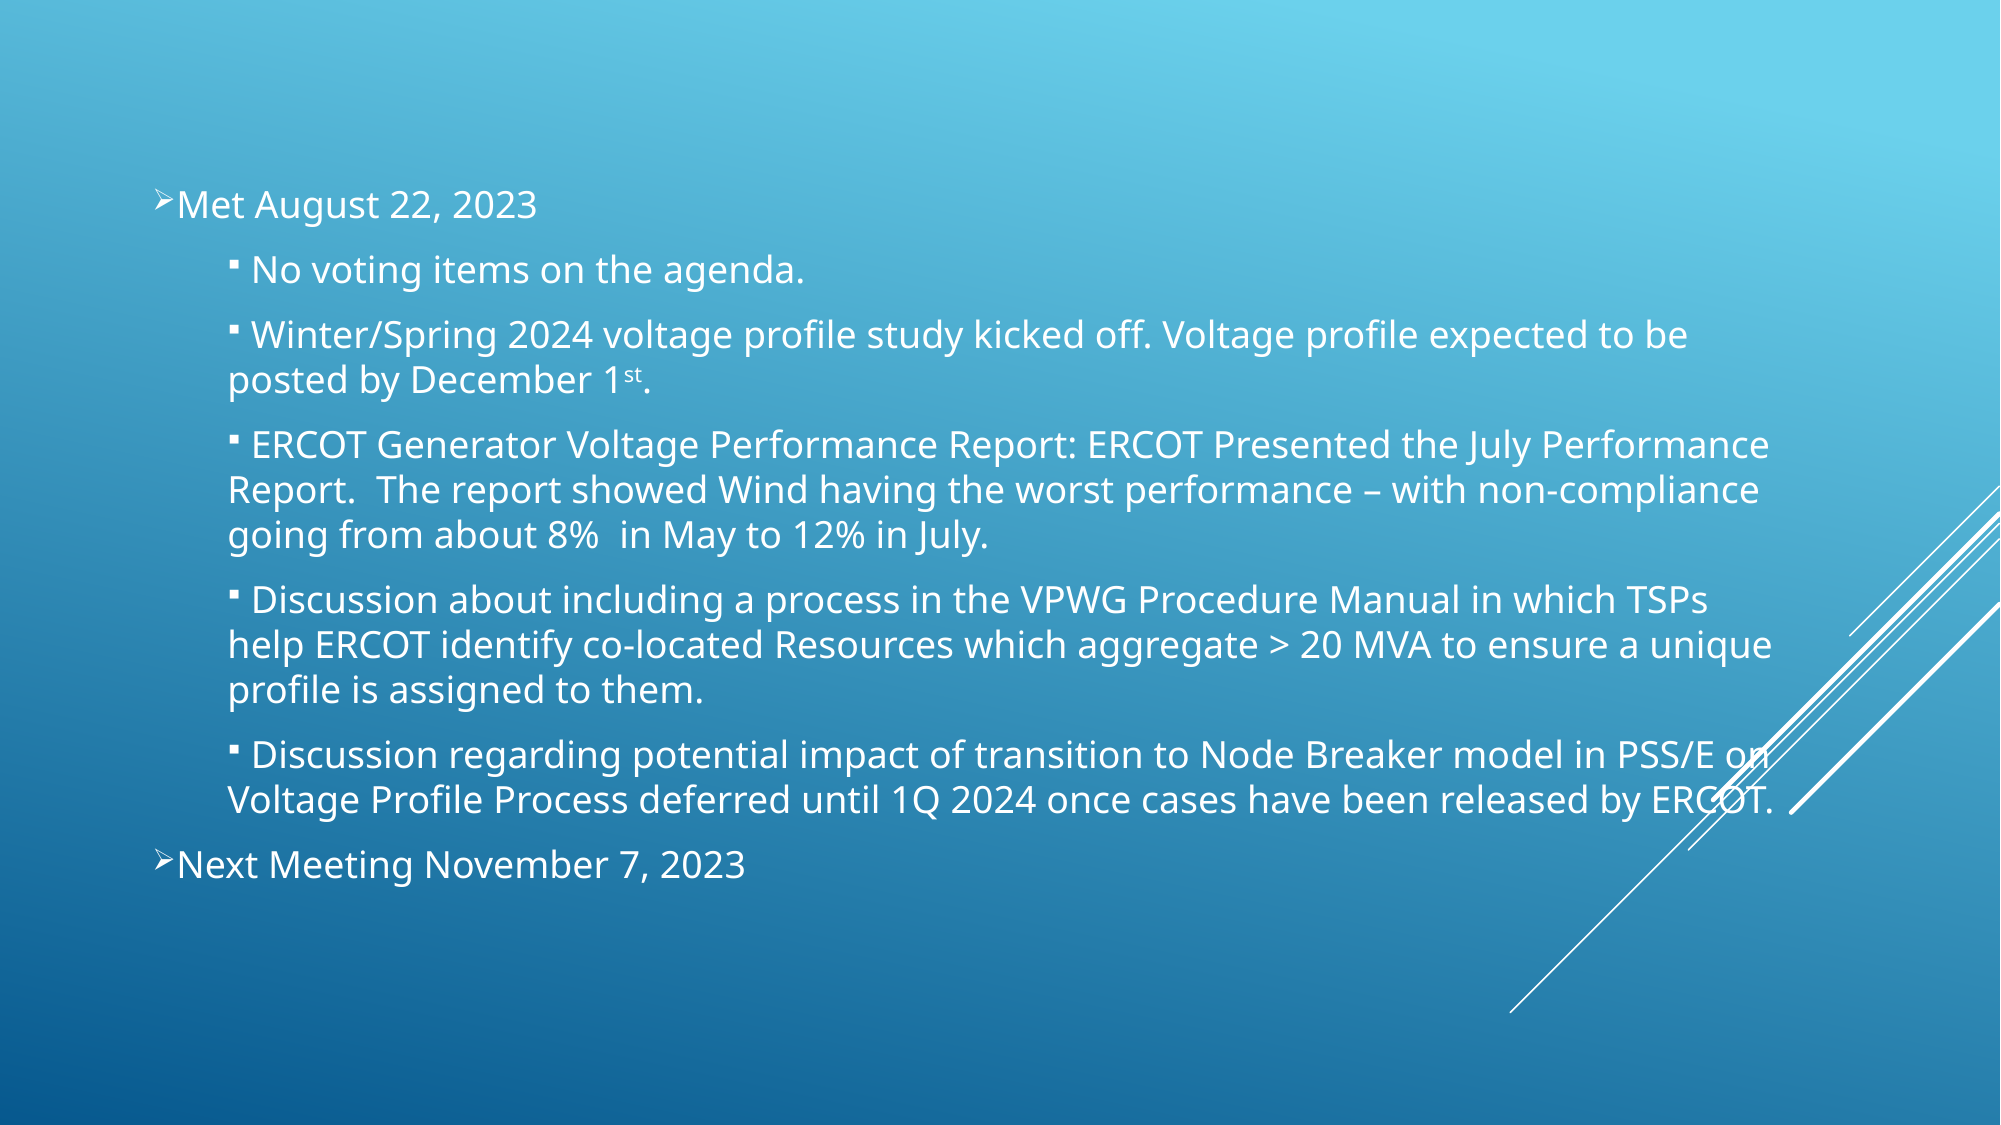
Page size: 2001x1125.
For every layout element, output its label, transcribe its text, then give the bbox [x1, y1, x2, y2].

text_box Met August 22, 2023 No voting items on the agenda. Winter/Spring 2024 voltage profile study kicked off. Voltage profile expected to be posted by December 1st. ERCOT Generator Voltage Performance Report: ERCOT Presented the July Performance Report. The report showed Wind having the worst performance – with non-compliance going from about 8% in May to 12% in July. Discussion about including a process in the VPWG Procedure Manual in which TSPs help ERCOT identify co-located Resources which aggregate > 20 MVA to ensure a unique profile is assigned to them. Discussion regarding potential impact of transition to Node Breaker model in PSS/E on Voltage Profile Process deferred until 1Q 2024 once cases have been released by ERCOT. Next Meeting November 7, 2023 [137, 173, 1809, 1019]
